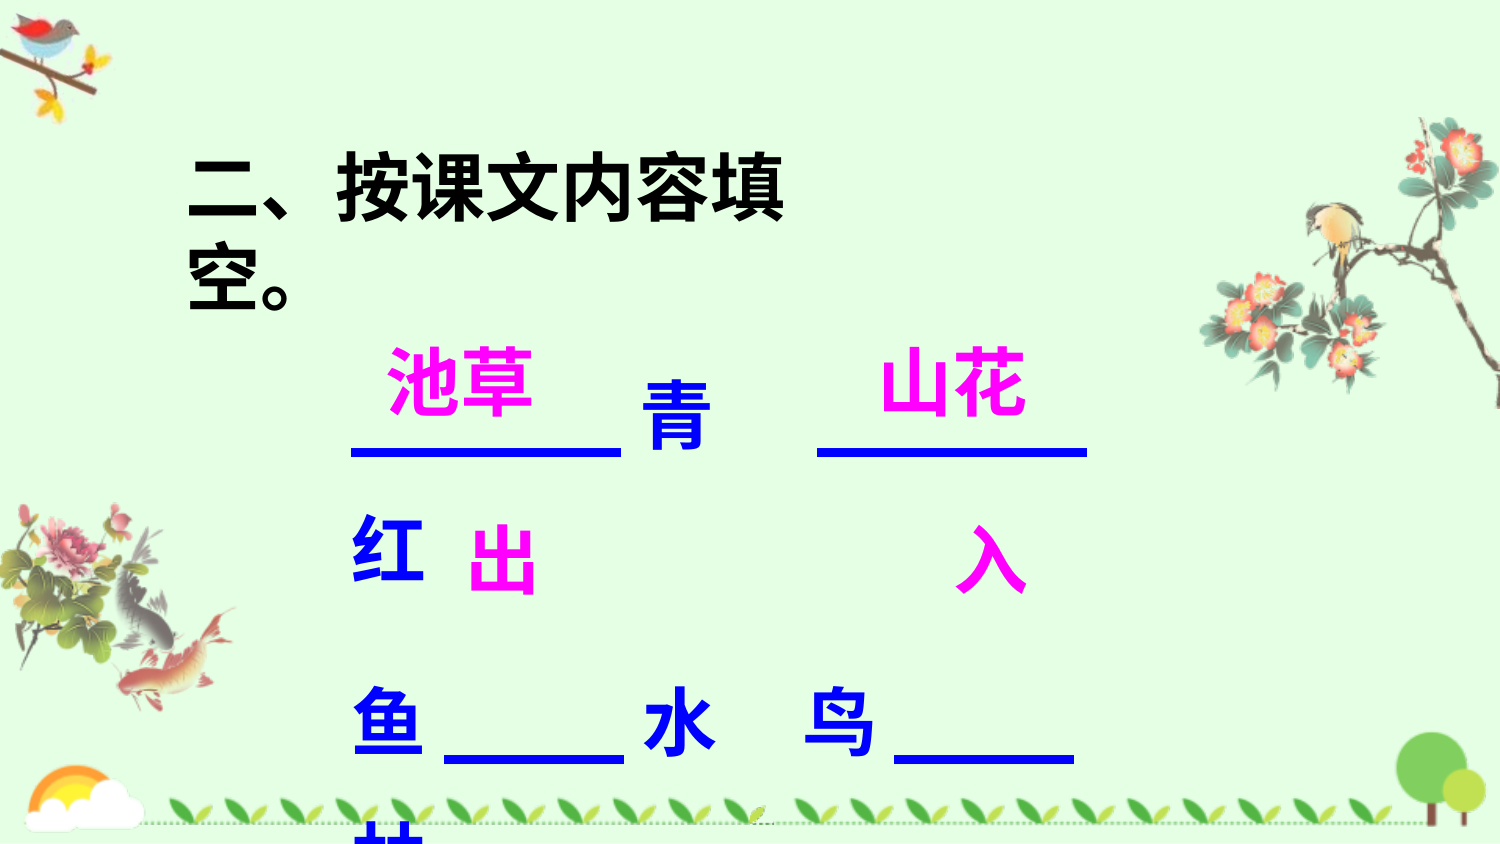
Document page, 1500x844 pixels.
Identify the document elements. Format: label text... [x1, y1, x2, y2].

picture [1175, 117, 1500, 409]
text_box 池草 [348, 327, 573, 433]
picture [0, 0, 159, 150]
text_box 入 [914, 506, 1068, 611]
text_box 出 [426, 506, 580, 611]
text_box ______青 ______红 鱼____水 鸟____林 [336, 315, 1164, 844]
picture [0, 445, 336, 844]
text_box 山花 [839, 327, 1065, 433]
picture [1164, 728, 1500, 844]
text_box 二、按课文内容填空。 [171, 132, 927, 328]
